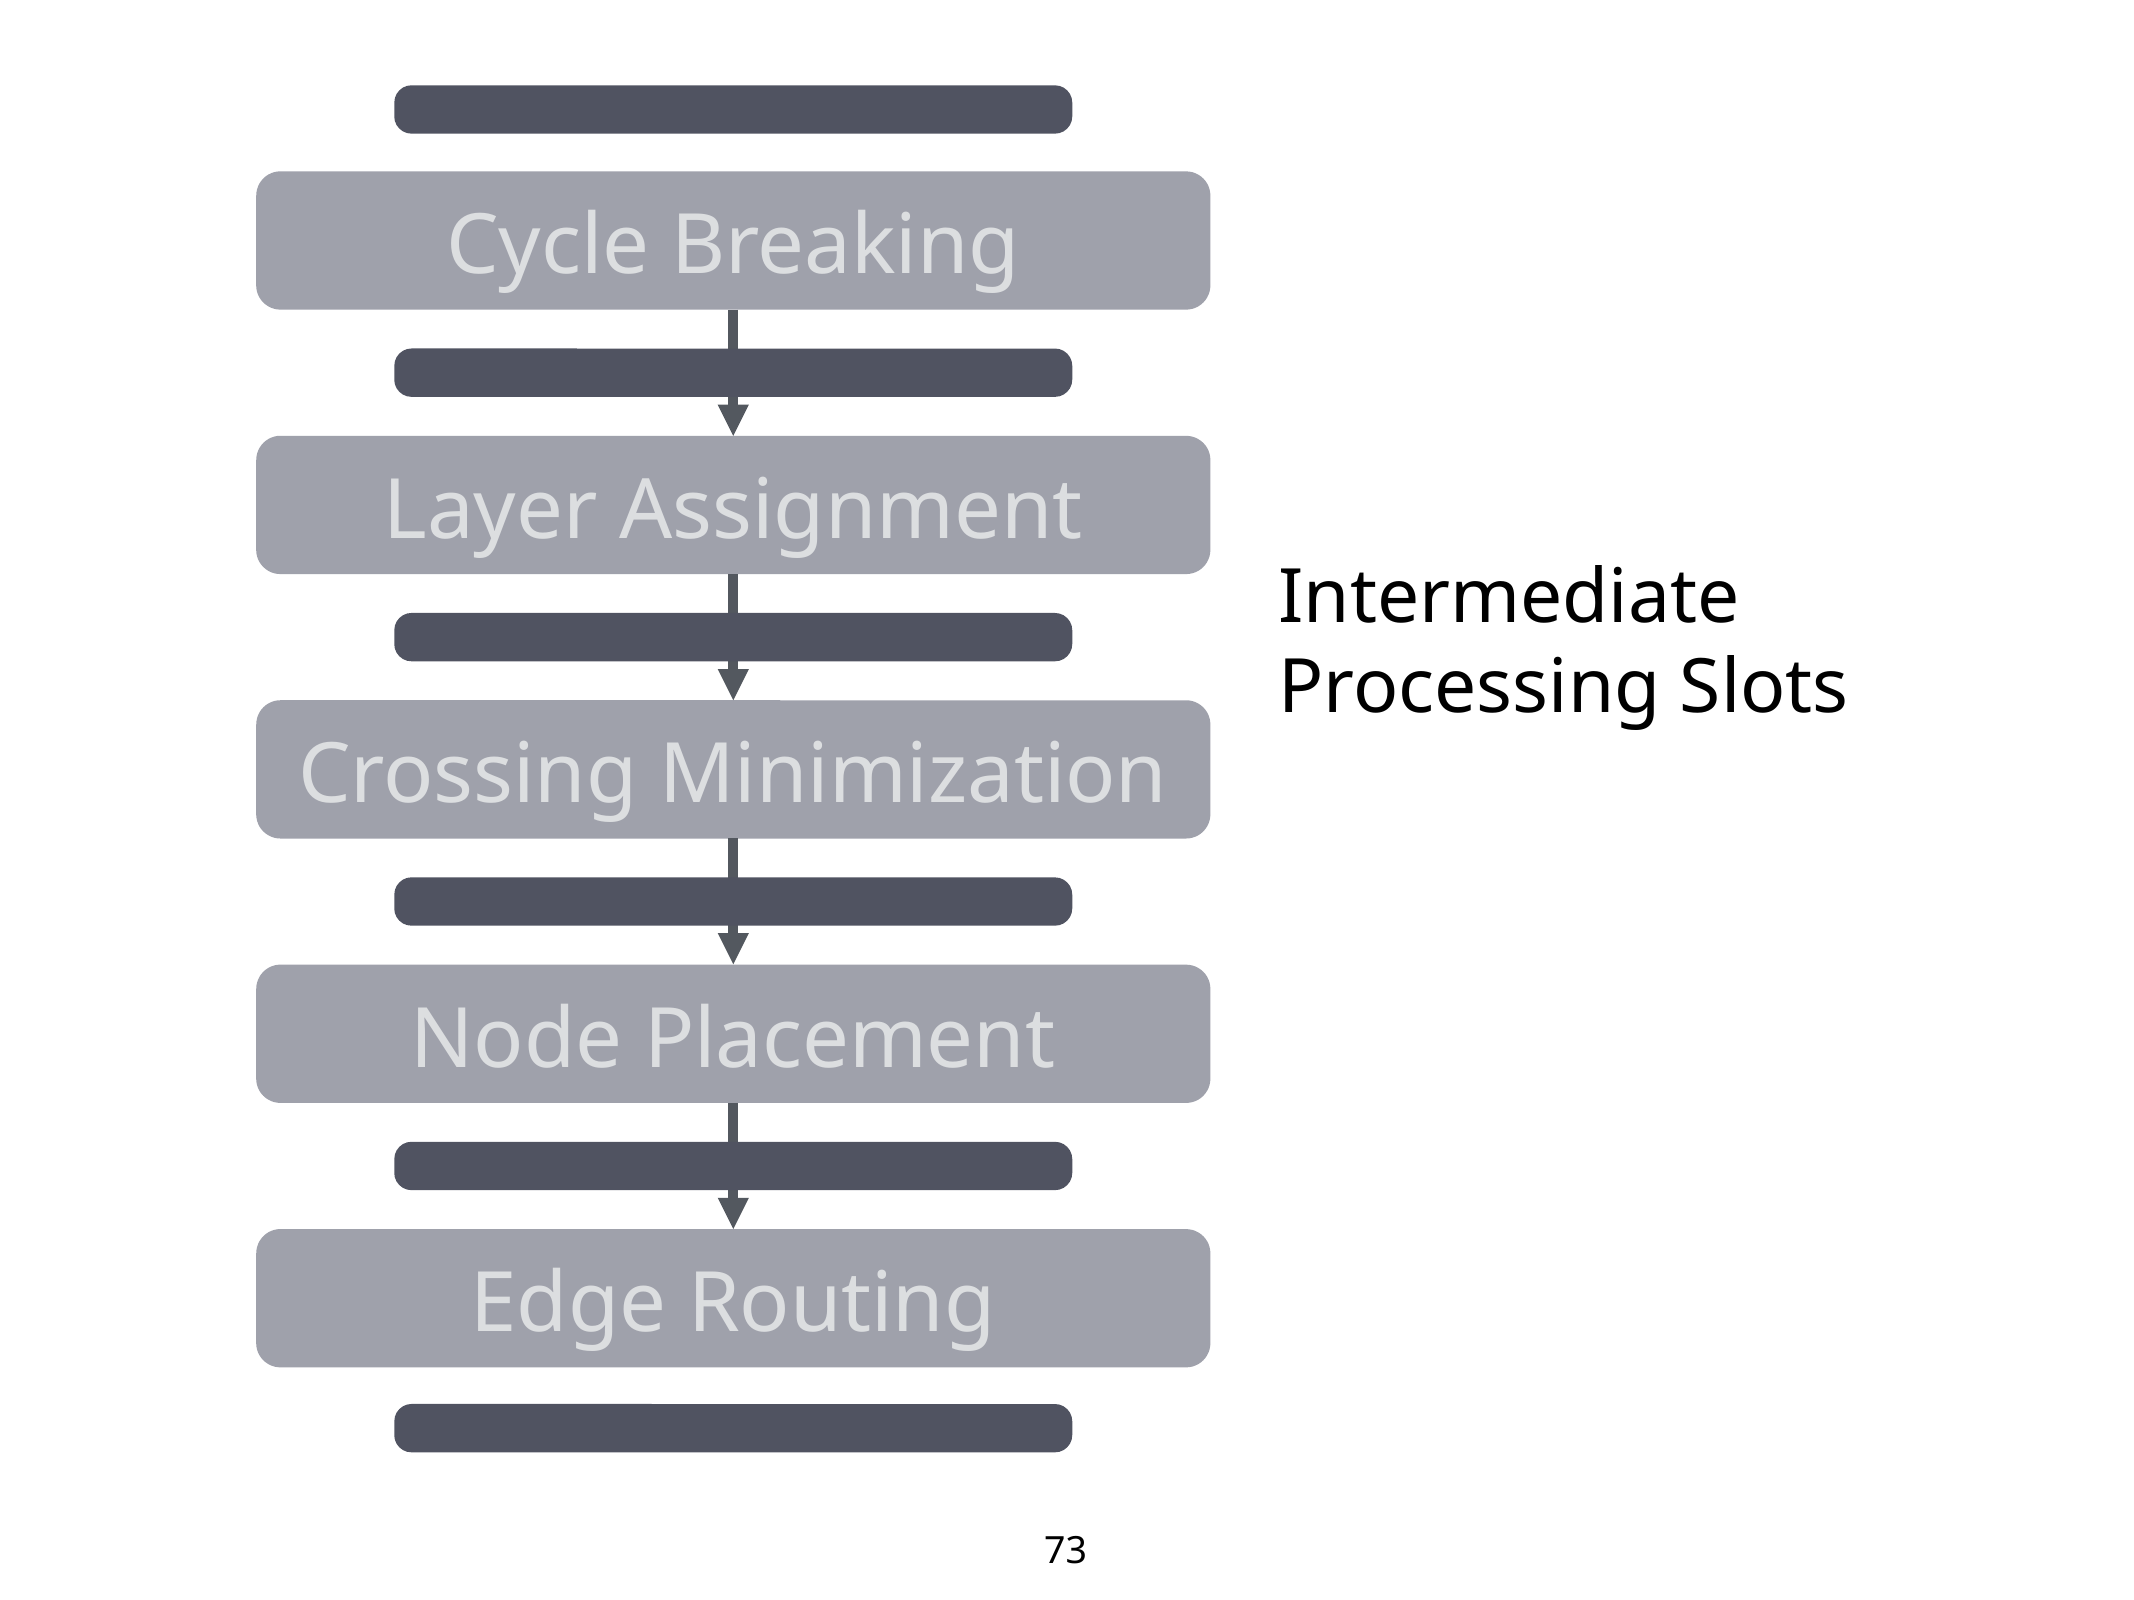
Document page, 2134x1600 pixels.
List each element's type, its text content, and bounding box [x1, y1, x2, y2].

text_box [394, 877, 1073, 926]
text_box [727, 926, 740, 965]
text_box [394, 85, 1073, 134]
text_box [727, 397, 740, 436]
text_box Cycle Breaking [256, 171, 1211, 310]
text_box Layer Assignment [256, 435, 1211, 575]
text_box Node Placement [256, 964, 1211, 1103]
text_box [727, 662, 740, 701]
text_box Edge Routing [256, 1229, 1211, 1368]
text_box Intermediate Processing Slots [1269, 539, 1858, 736]
text_box Crossing Minimization [256, 700, 1211, 839]
text_box [394, 348, 1073, 397]
text_box [394, 1403, 1073, 1453]
text_box [727, 1191, 740, 1230]
text_box [394, 1141, 1073, 1191]
slide_number 73 [1034, 1517, 1097, 1581]
text_box [394, 612, 1073, 662]
